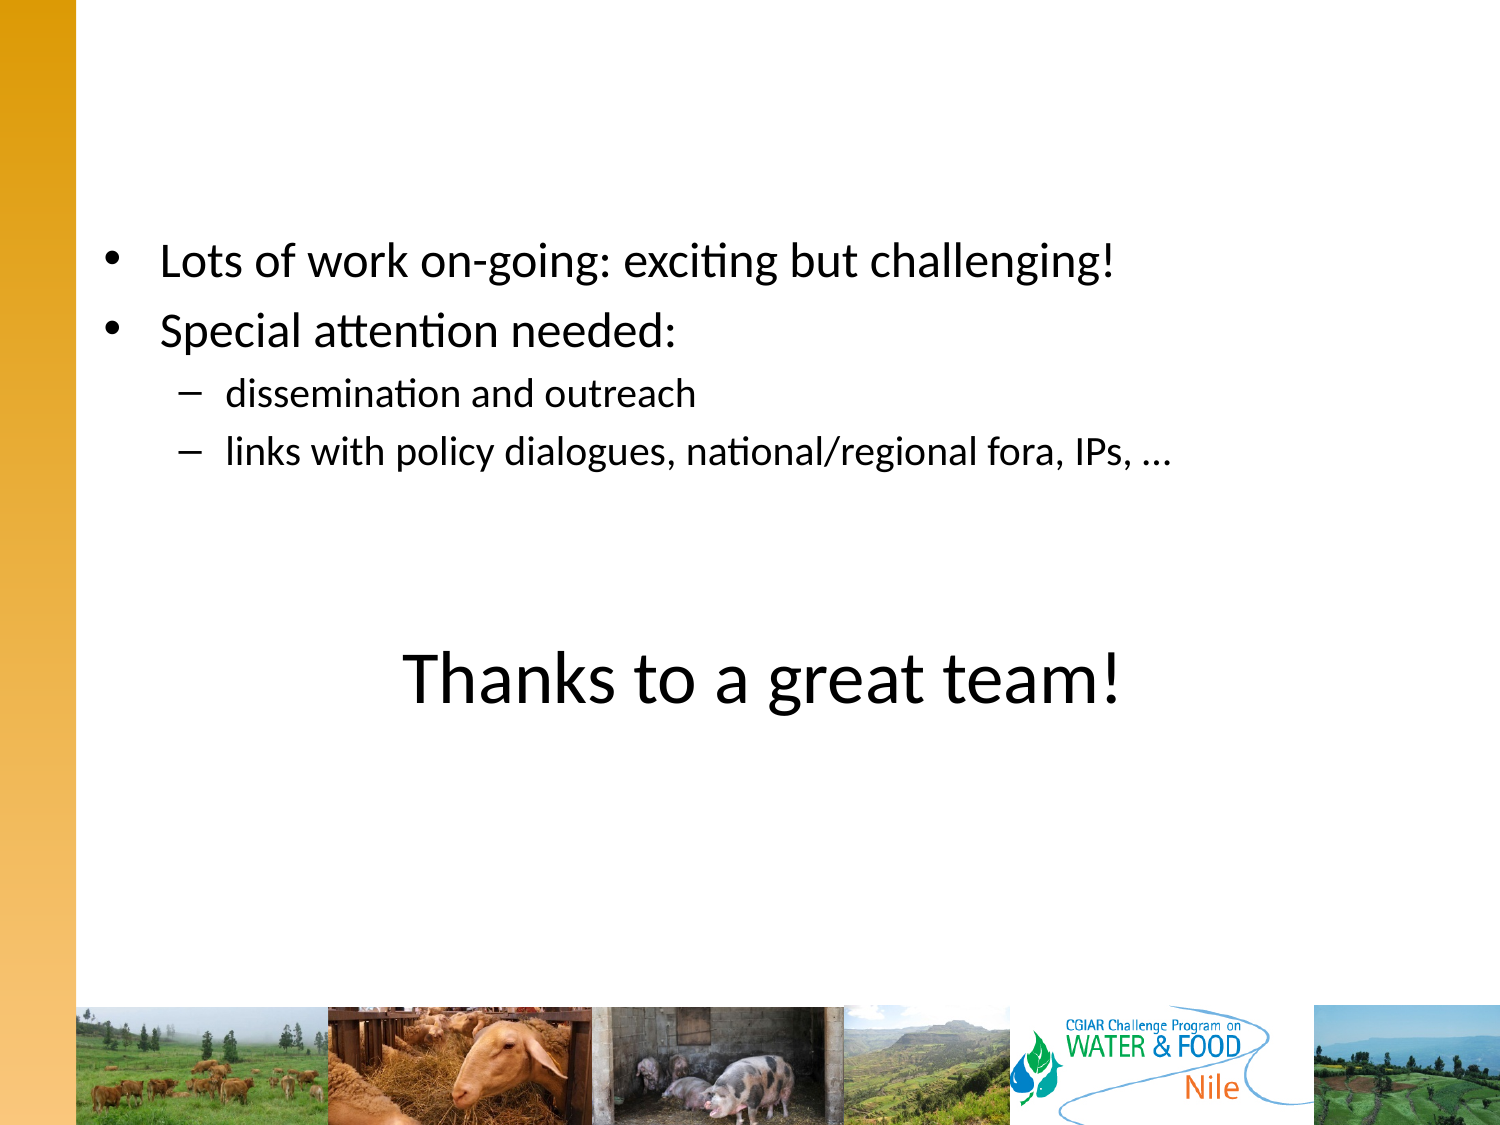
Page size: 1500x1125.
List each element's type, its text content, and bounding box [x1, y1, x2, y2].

list Lots of work on-going: exciting but challenging! Special attention needed: dissemination and outreach links with policy dialogues, national/regional fora, IPs, … Thanks to a great team! [88, 219, 1439, 963]
picture [76, 1004, 1500, 1125]
